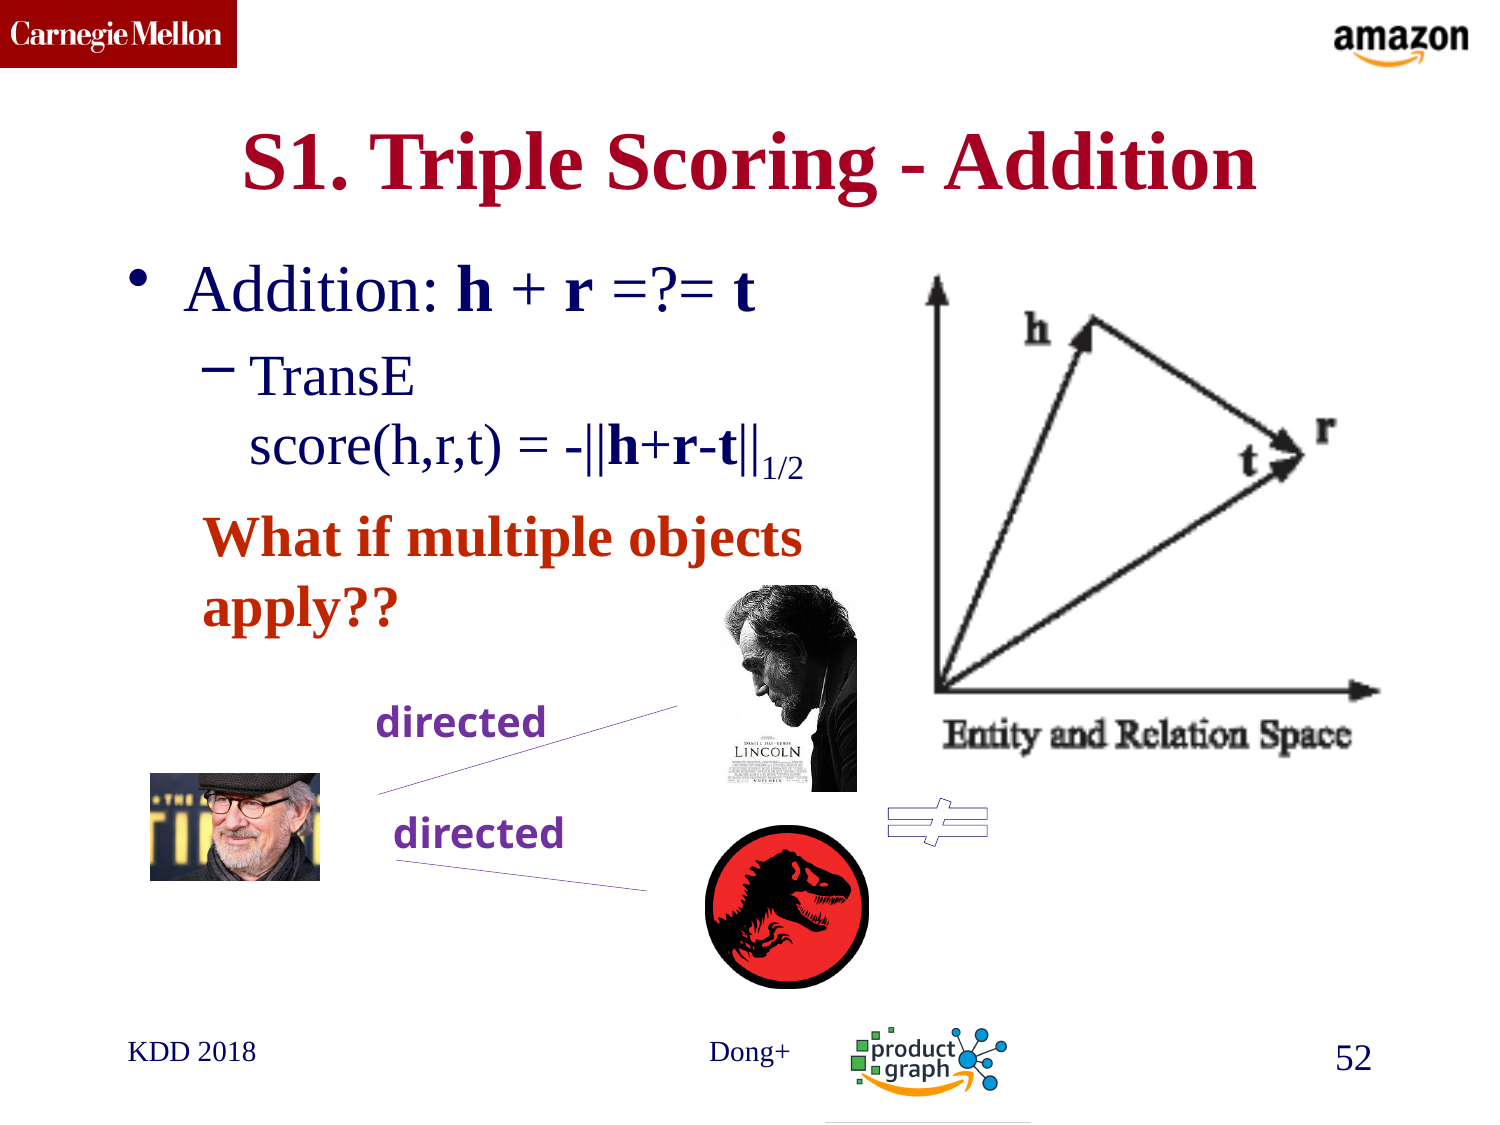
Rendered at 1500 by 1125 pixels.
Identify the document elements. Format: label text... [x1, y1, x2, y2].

picture [0, 0, 237, 68]
list Addition: h + r =?= t TransE score(h,r,t) = -||h+r-t||1/2 What if multiple objects apply?? [112, 237, 924, 1001]
picture [705, 825, 869, 989]
text_box directed [378, 802, 581, 865]
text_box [378, 705, 678, 795]
picture [905, 260, 1402, 774]
picture [1322, 4, 1484, 88]
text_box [395, 859, 647, 892]
title S1. Triple Scoring - Addition [112, 99, 1388, 213]
slide_number 52 [1074, 1024, 1388, 1101]
text_box directed [360, 688, 563, 754]
picture [150, 772, 320, 881]
slide_number KDD 2018 [112, 1024, 426, 1101]
footer Dong+ [512, 1024, 988, 1101]
picture [716, 584, 858, 793]
text_box [888, 798, 988, 847]
